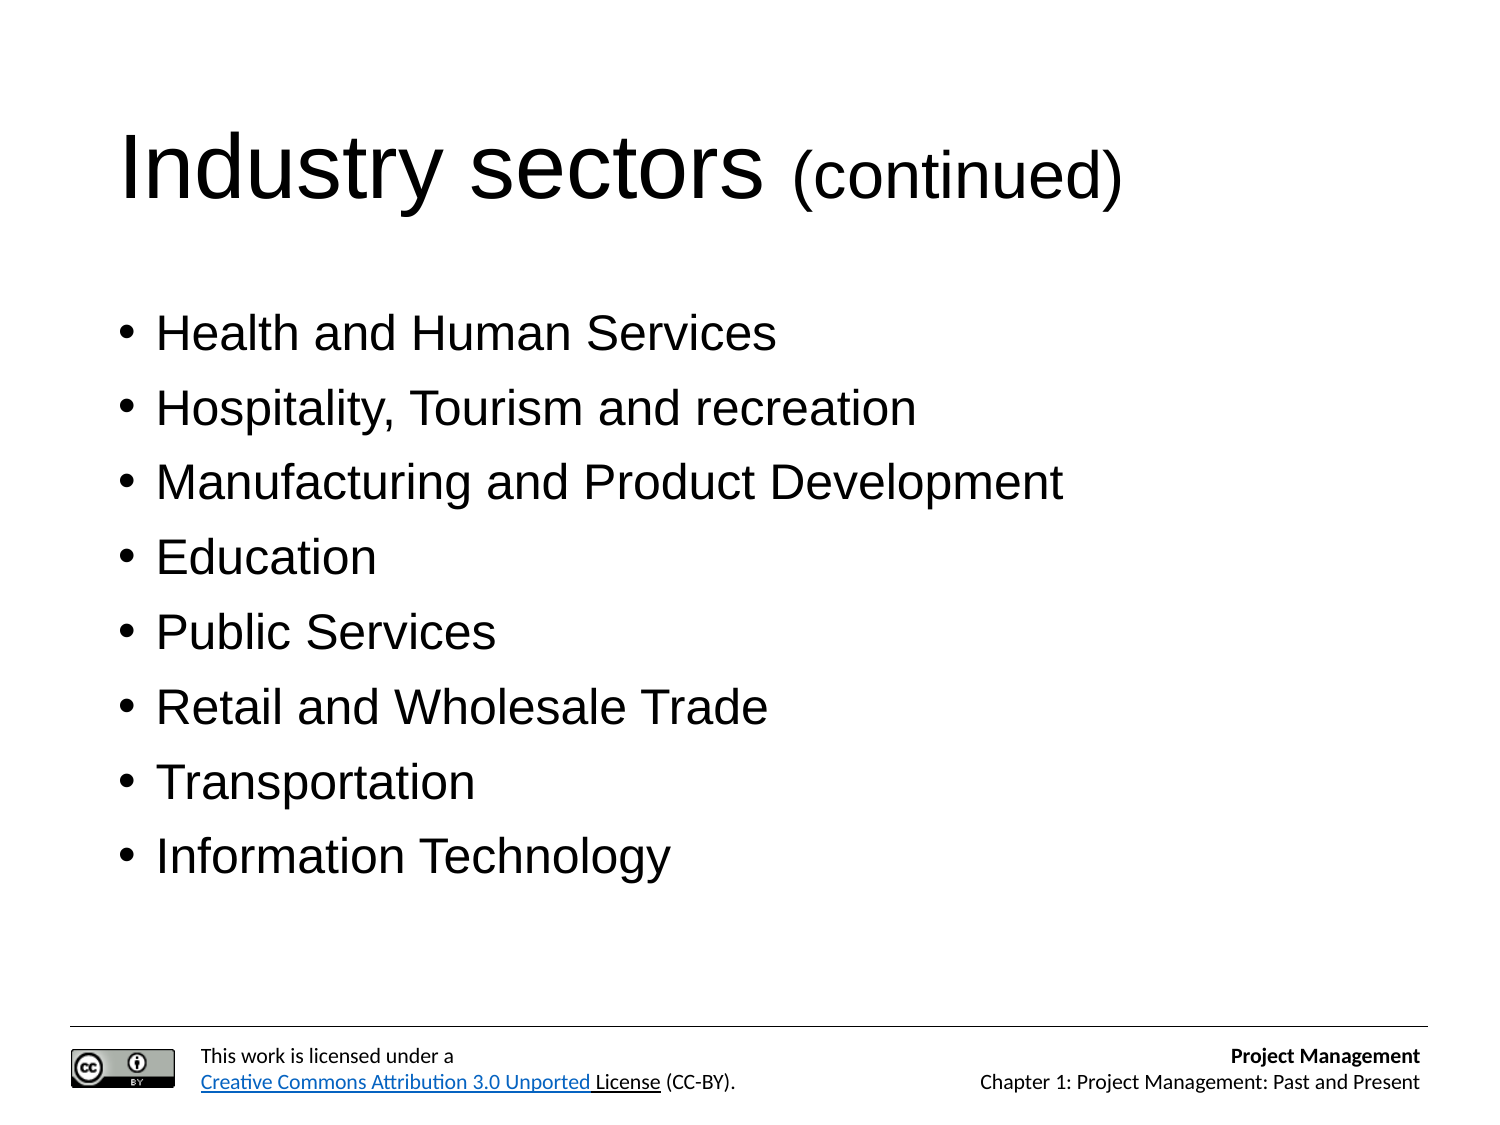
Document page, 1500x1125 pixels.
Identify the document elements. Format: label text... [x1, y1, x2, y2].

title Industry sectors (continued) [103, 59, 1397, 278]
list Health and Human Services Hospitality, Tourism and recreation Manufacturing and Product Development Education Public Services Retail and Wholesale Trade Transportation Information Technology [103, 299, 1397, 1014]
picture [71, 1049, 175, 1088]
